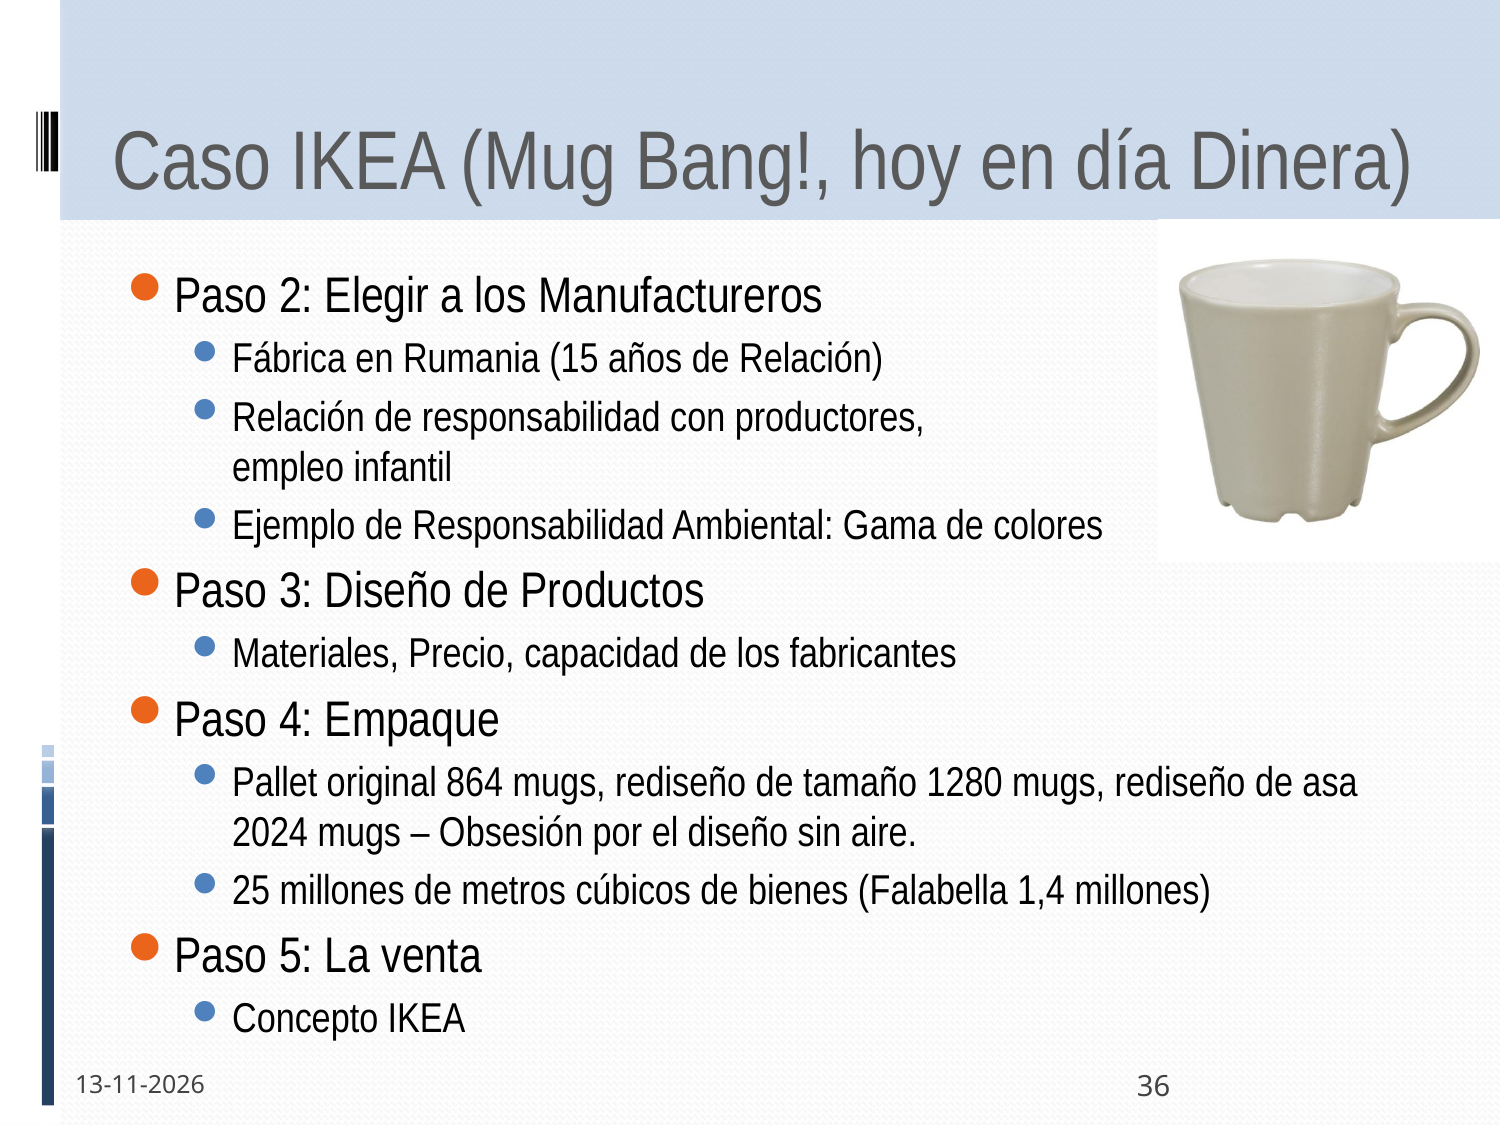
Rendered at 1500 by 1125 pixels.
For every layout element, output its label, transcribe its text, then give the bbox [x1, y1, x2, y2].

picture [1157, 219, 1500, 563]
list Paso 2: Elegir a los Manufactureros Fábrica en Rumania (15 años de Relación) Relación de responsabilidad con productores, empleo infantil Ejemplo de Responsabilidad Ambiental: Gama de colores Paso 3: Diseño de Productos Materiales, Precio, capacidad de los fabricantes Paso 4: Empaque Pallet original 864 mugs, rediseño de tamaño 1280 mugs, rediseño de asa 2024 mugs – Obsesión por el diseño sin aire. 25 millones de metros cúbicos de bienes (Falabella 1,4 millones) Paso 5: La venta Concepto IKEA [111, 255, 1436, 1038]
title Caso IKEA (Mug Bang!, hoy en día Dinera) [111, 18, 1436, 207]
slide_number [75, 1042, 243, 1103]
slide_number 36 [1045, 1046, 1171, 1107]
